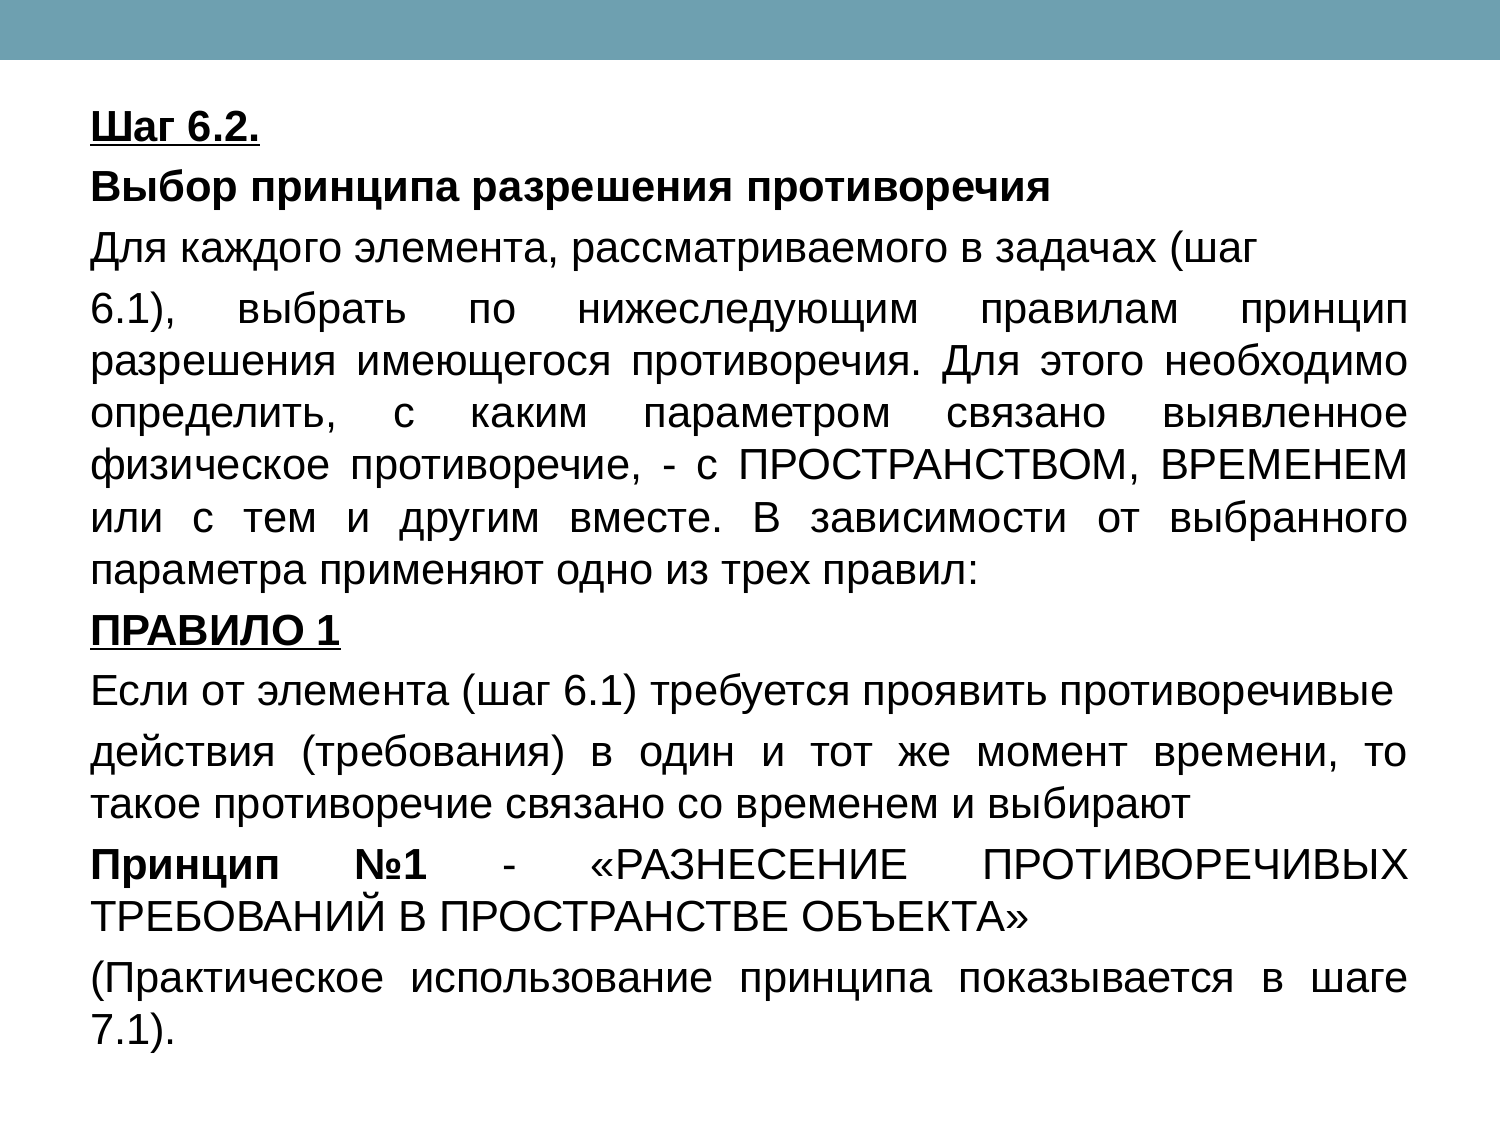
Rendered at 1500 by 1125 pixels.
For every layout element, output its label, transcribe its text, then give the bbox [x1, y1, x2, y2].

list Шаг 6.2. Выбор принципа разрешения противоречия Для каждого элемента, рассматриваемого в задачах (шаг 6.1), выбрать по нижеследующим правилам принцип разрешения имеющегося противоречия. Для этого необходимо определить, с каким параметром связано выявленное физическое противоречие, - с ПРОСТРАНСТВОМ, ВРЕМЕНЕМ или с тем и другим вместе. В зависимости от выбранного параметра применяют одно из трех правил: ПРАВИЛО 1 Если от элемента (шаг 6.1) требуется проявить противоречивые действия (требования) в один и тот же момент времени, то такое противоречие связано со временем и выбирают Принцип №1 - «РАЗНЕСЕНИЕ ПРОТИВОРЕЧИВЫХ ТРЕБОВАНИЙ В ПРОСТРАНСТВЕ ОБЪЕКТА» (Практическое использование принципа показывается в шаге 7.1). [75, 90, 1425, 1063]
